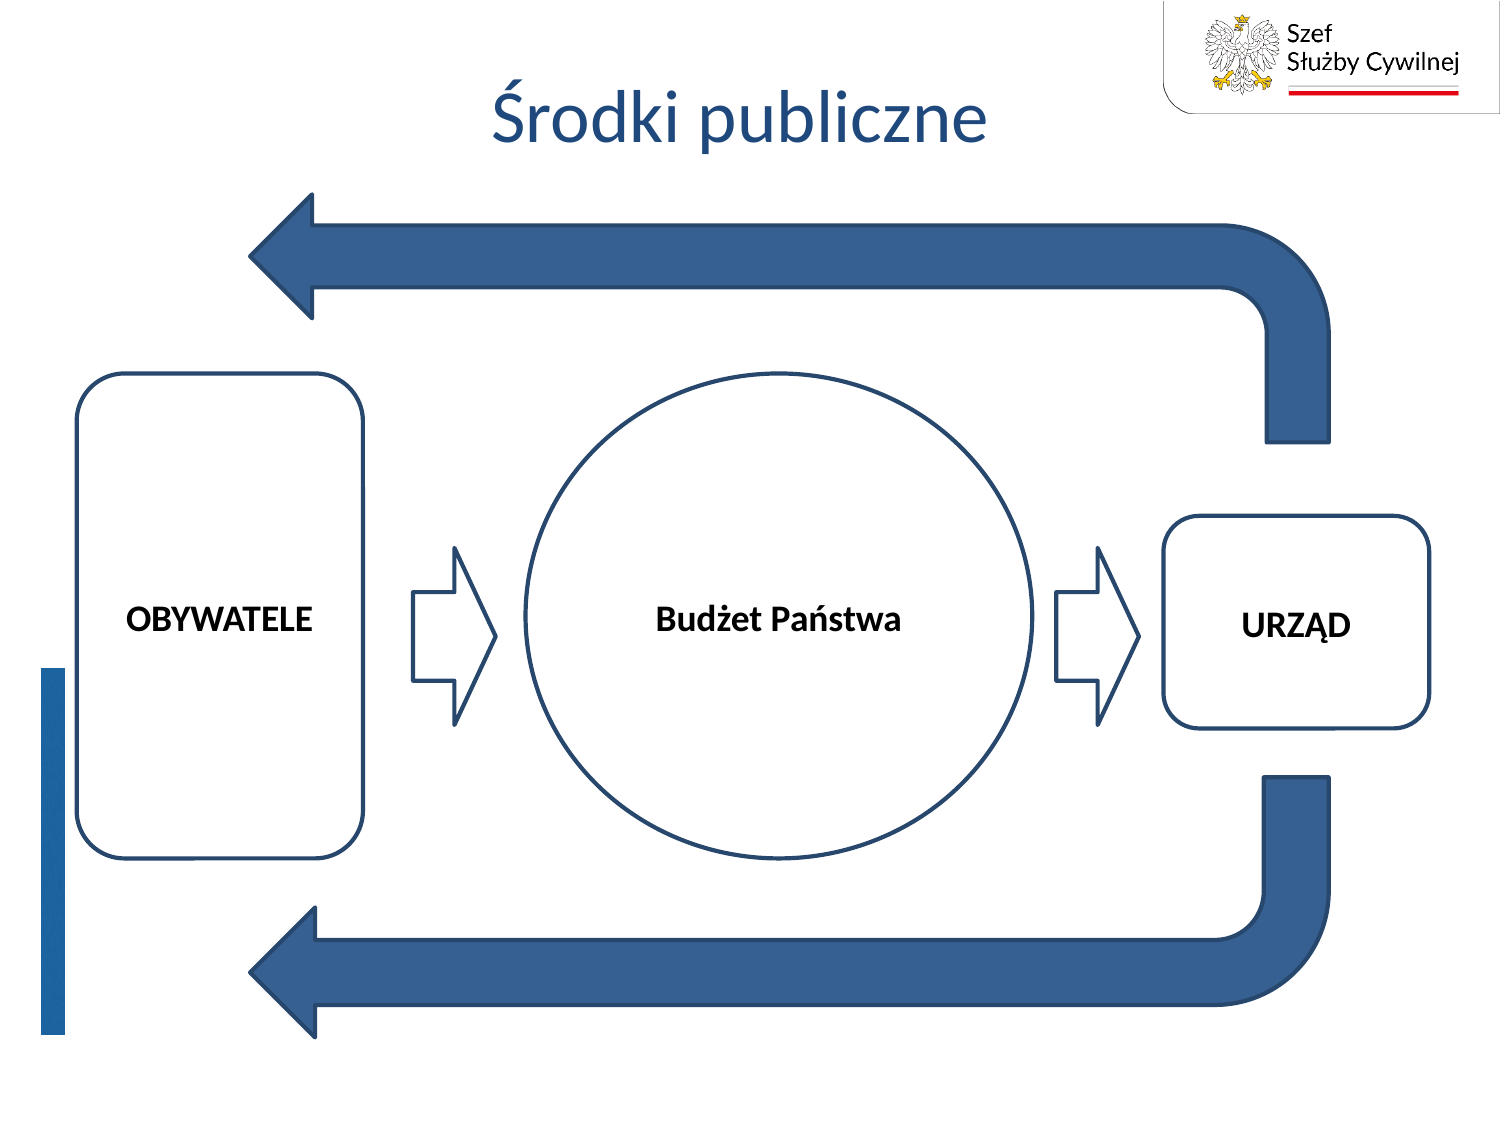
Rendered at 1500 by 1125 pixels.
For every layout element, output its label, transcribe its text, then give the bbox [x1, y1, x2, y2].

picture [41, 668, 65, 1035]
text_box Budżet Państwa [523, 371, 1035, 861]
text_box [410, 545, 498, 728]
text_box [1054, 545, 1141, 728]
picture [1163, 0, 1500, 114]
text_box [248, 775, 1331, 1040]
title Środki publiczne [98, 60, 1400, 185]
text_box OBYWATELE [74, 371, 366, 861]
text_box [248, 192, 1331, 445]
text_box URZĄD [1161, 513, 1432, 731]
